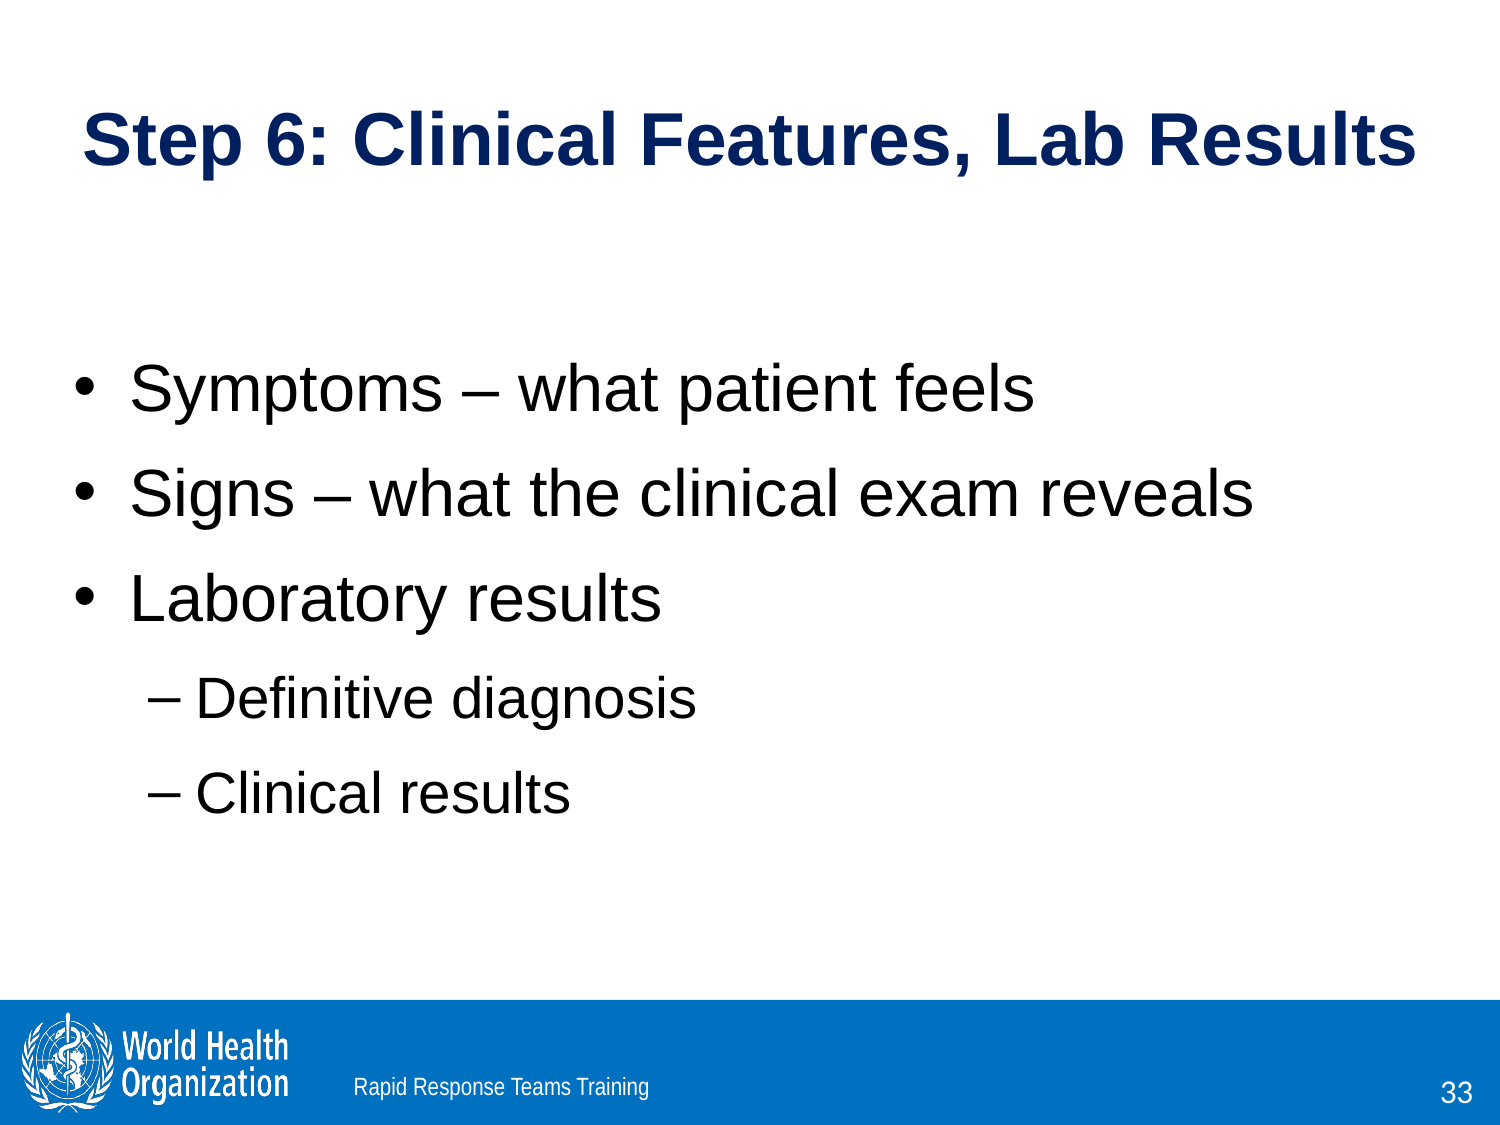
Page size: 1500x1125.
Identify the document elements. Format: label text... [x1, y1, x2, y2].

text_box Symptoms – what patient feels Signs – what the clinical exam reveals Laboratory results Definitive diagnosis Clinical results [58, 337, 1437, 1071]
text_box Step 6: Clinical Features, Lab Results [62, 83, 1439, 339]
picture [21, 1012, 288, 1113]
